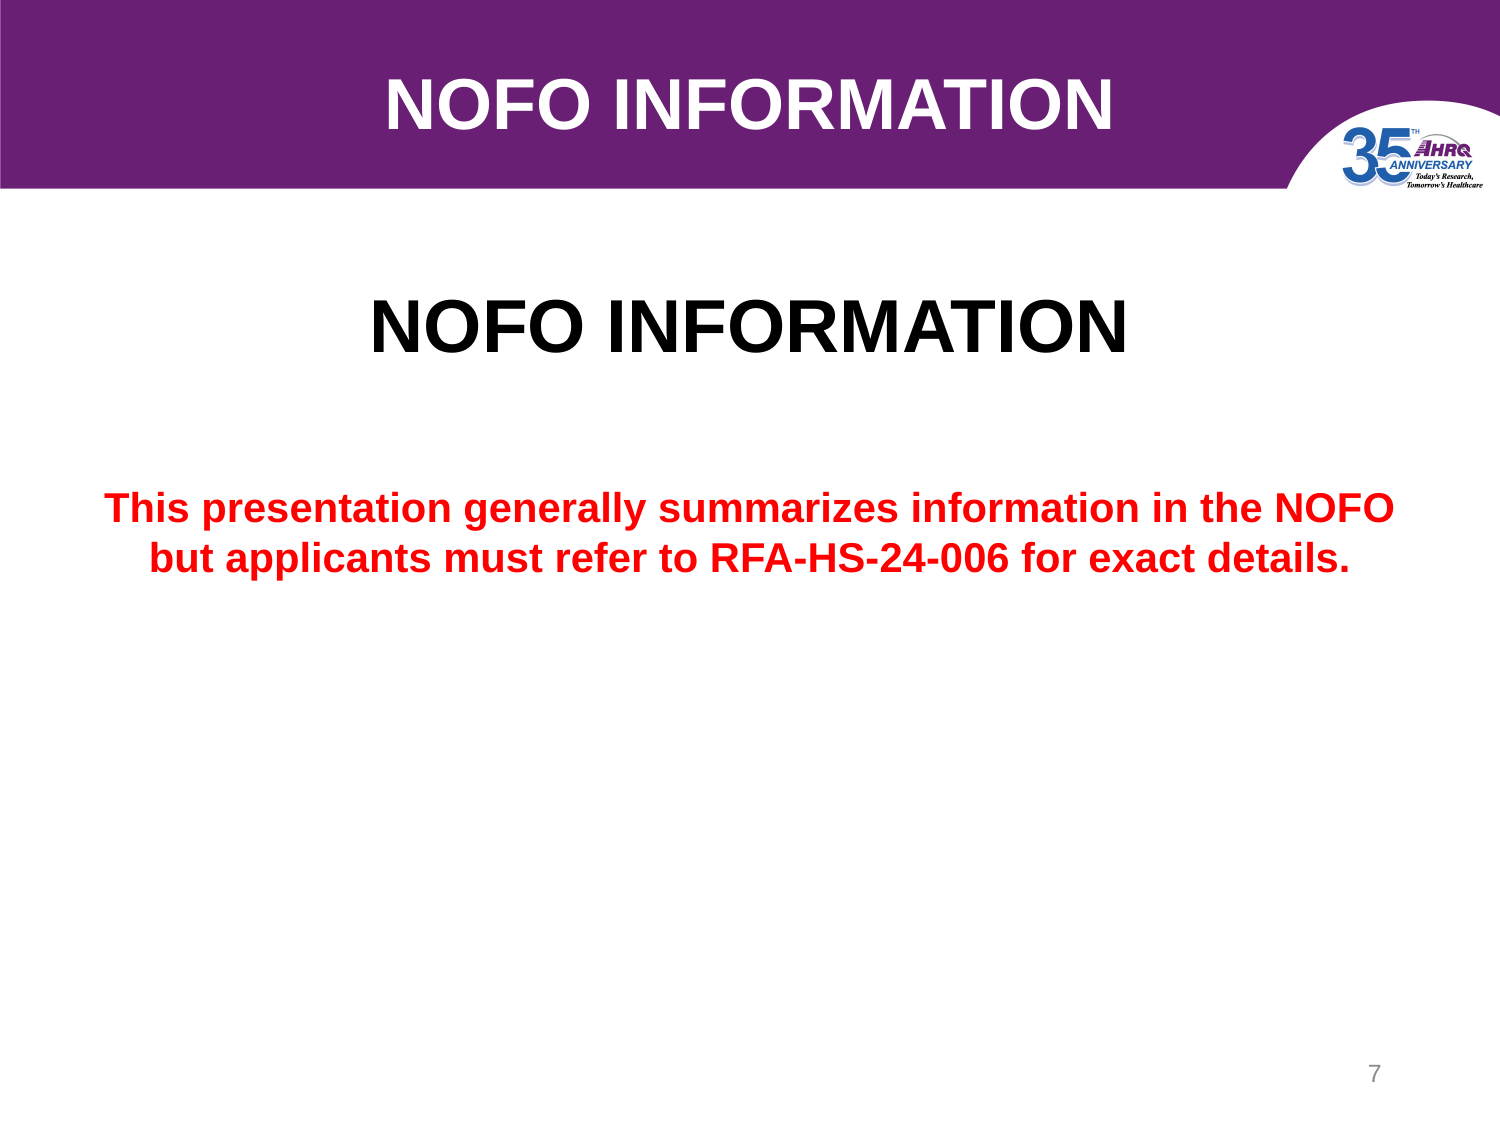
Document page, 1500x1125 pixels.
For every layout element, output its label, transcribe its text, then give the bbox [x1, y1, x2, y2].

list NOFO INFORMATION This presentation generally summarizes information in the NOFO but applicants must refer to RFA-HS-24-006 for exact details. [75, 270, 1425, 1013]
slide_number 7 [1059, 1042, 1397, 1103]
title NOFO INFORMATION [206, 50, 1294, 152]
picture [0, 0, 1500, 1125]
